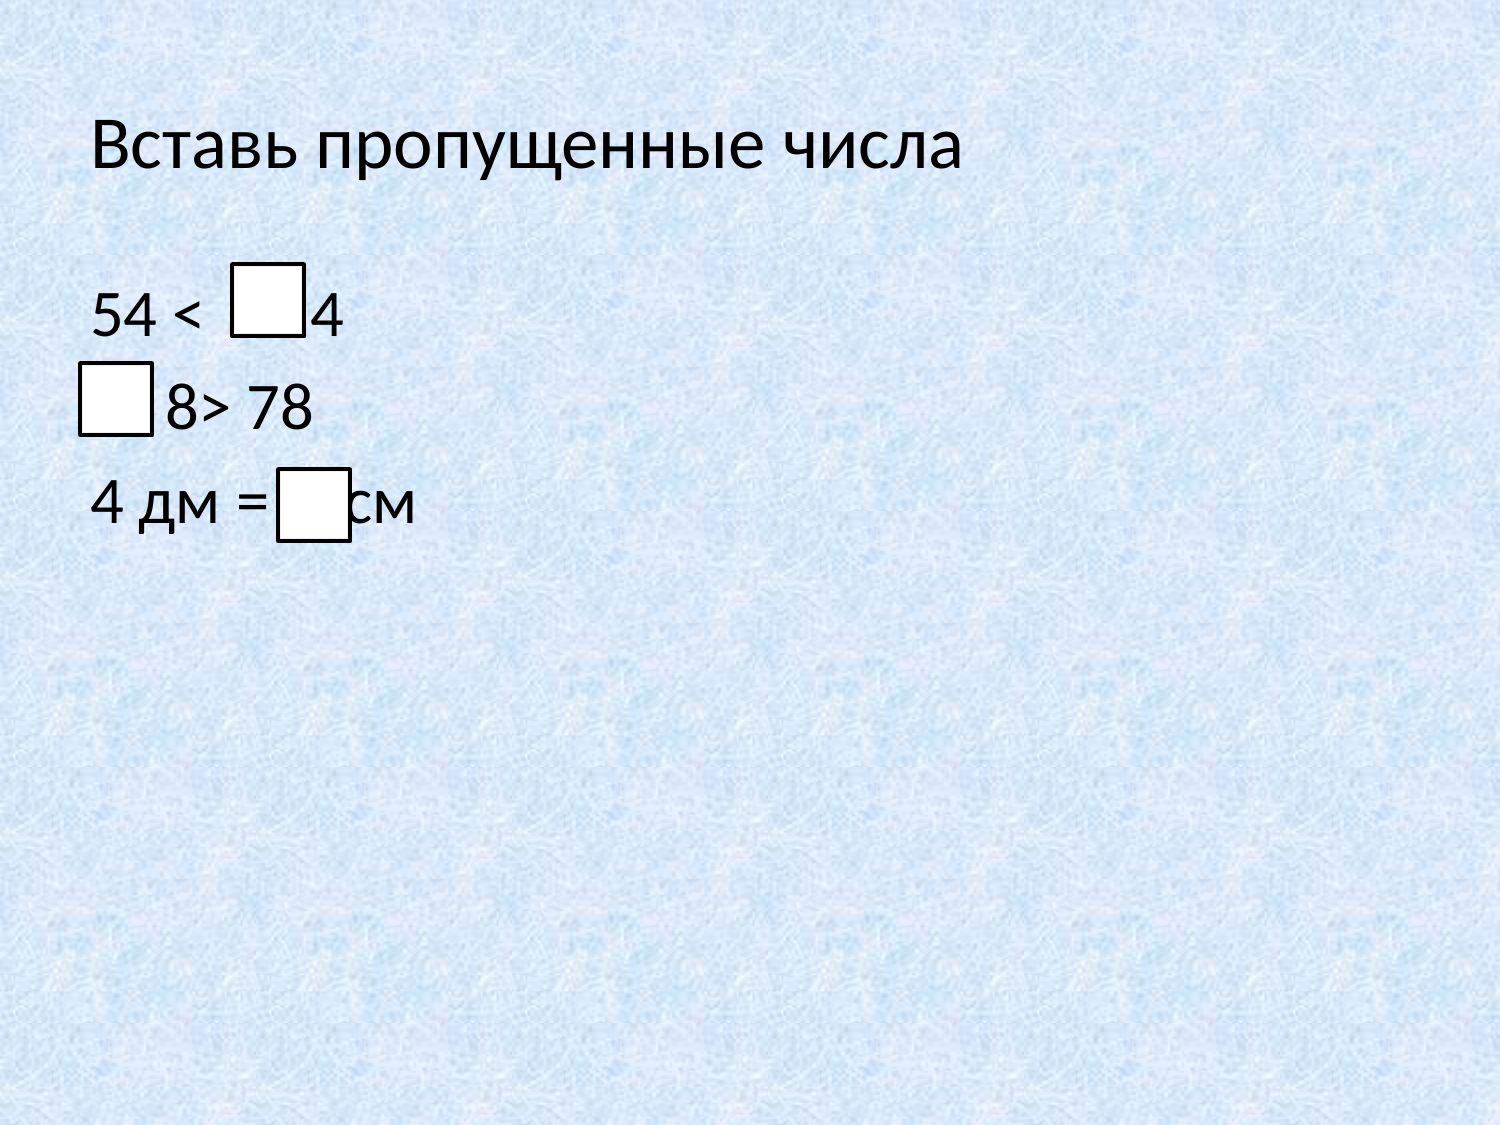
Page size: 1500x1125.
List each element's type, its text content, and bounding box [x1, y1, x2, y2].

picture [0, 0, 1500, 1125]
title Вставь пропущенные числа [75, 45, 1425, 233]
list 54 < 4 8> 78 4 дм = см [75, 262, 1425, 1005]
